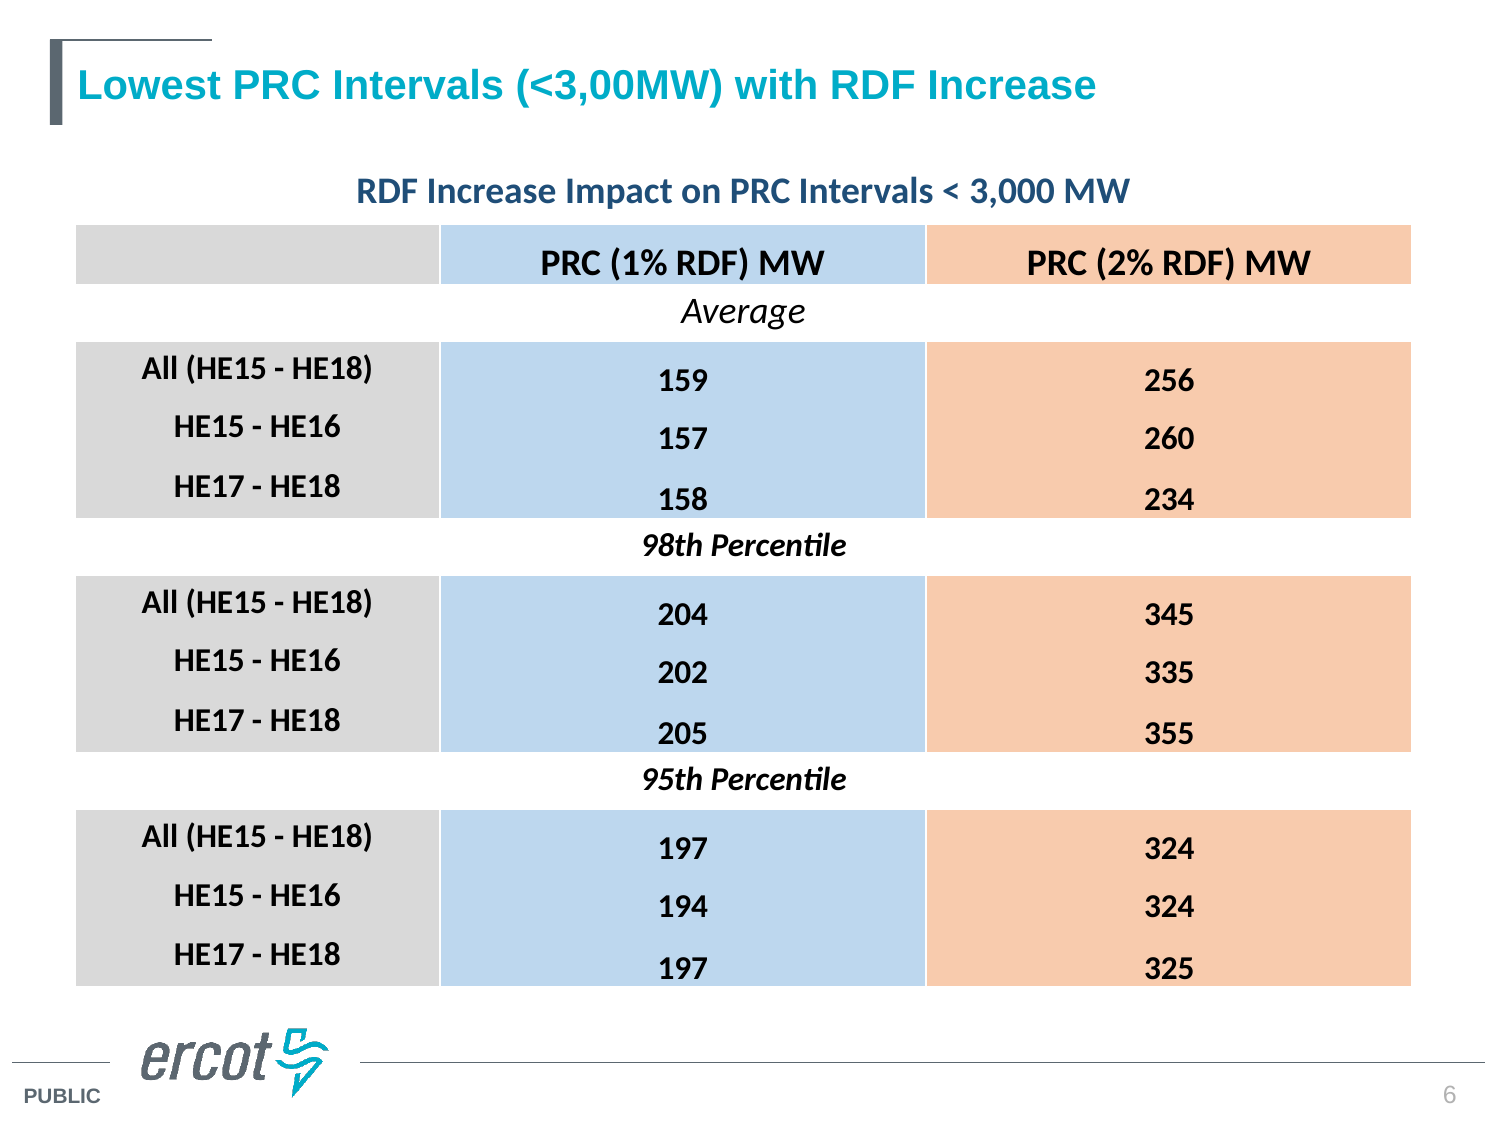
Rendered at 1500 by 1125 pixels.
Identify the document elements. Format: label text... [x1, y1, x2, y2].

table_header RDF Increase Impact on PRC Intervals < 3,000 MW [75, 163, 1412, 223]
table_cell 234 [927, 458, 1411, 518]
table_cell 157 [441, 399, 925, 458]
table_cell HE15 - HE16 [76, 399, 439, 458]
table_cell All (HE15 - HE18) [76, 342, 439, 399]
title Lowest PRC Intervals (<3,00MW) with RDF Increase [62, 39, 1450, 125]
table_cell 324 [927, 810, 1411, 868]
table_cell 256 [927, 342, 1411, 399]
table_cell PRC (1% RDF) MW [441, 225, 925, 284]
table_cell HE17 - HE18 [76, 926, 439, 986]
table_cell 194 [441, 868, 925, 926]
table_cell 197 [441, 810, 925, 868]
table_cell 158 [441, 458, 925, 518]
table_cell 197 [441, 926, 925, 986]
table_cell HE17 - HE18 [76, 692, 439, 752]
table_cell All (HE15 - HE18) [76, 810, 439, 868]
table_cell 335 [927, 634, 1411, 692]
table_cell 324 [927, 868, 1411, 926]
table_cell 204 [441, 576, 925, 634]
table_cell HE17 - HE18 [76, 458, 439, 518]
table_cell 325 [927, 926, 1411, 986]
table_cell HE15 - HE16 [76, 634, 439, 692]
table_cell 202 [441, 634, 925, 692]
picture [137, 1024, 332, 1100]
table_cell 98th Percentile [75, 520, 1412, 574]
table_cell All (HE15 - HE18) [76, 576, 439, 634]
table_cell [76, 225, 439, 284]
table_cell 345 [927, 576, 1411, 634]
table_cell 260 [927, 399, 1411, 458]
table_cell 355 [927, 692, 1411, 752]
table_cell 159 [441, 342, 925, 399]
table_cell HE15 - HE16 [76, 868, 439, 926]
table_cell 95th Percentile [75, 754, 1412, 808]
slide_number 6 [1412, 1076, 1488, 1112]
table_cell PRC (2% RDF) MW [927, 225, 1411, 284]
table_cell Average [75, 286, 1412, 340]
table_cell 205 [441, 692, 925, 752]
